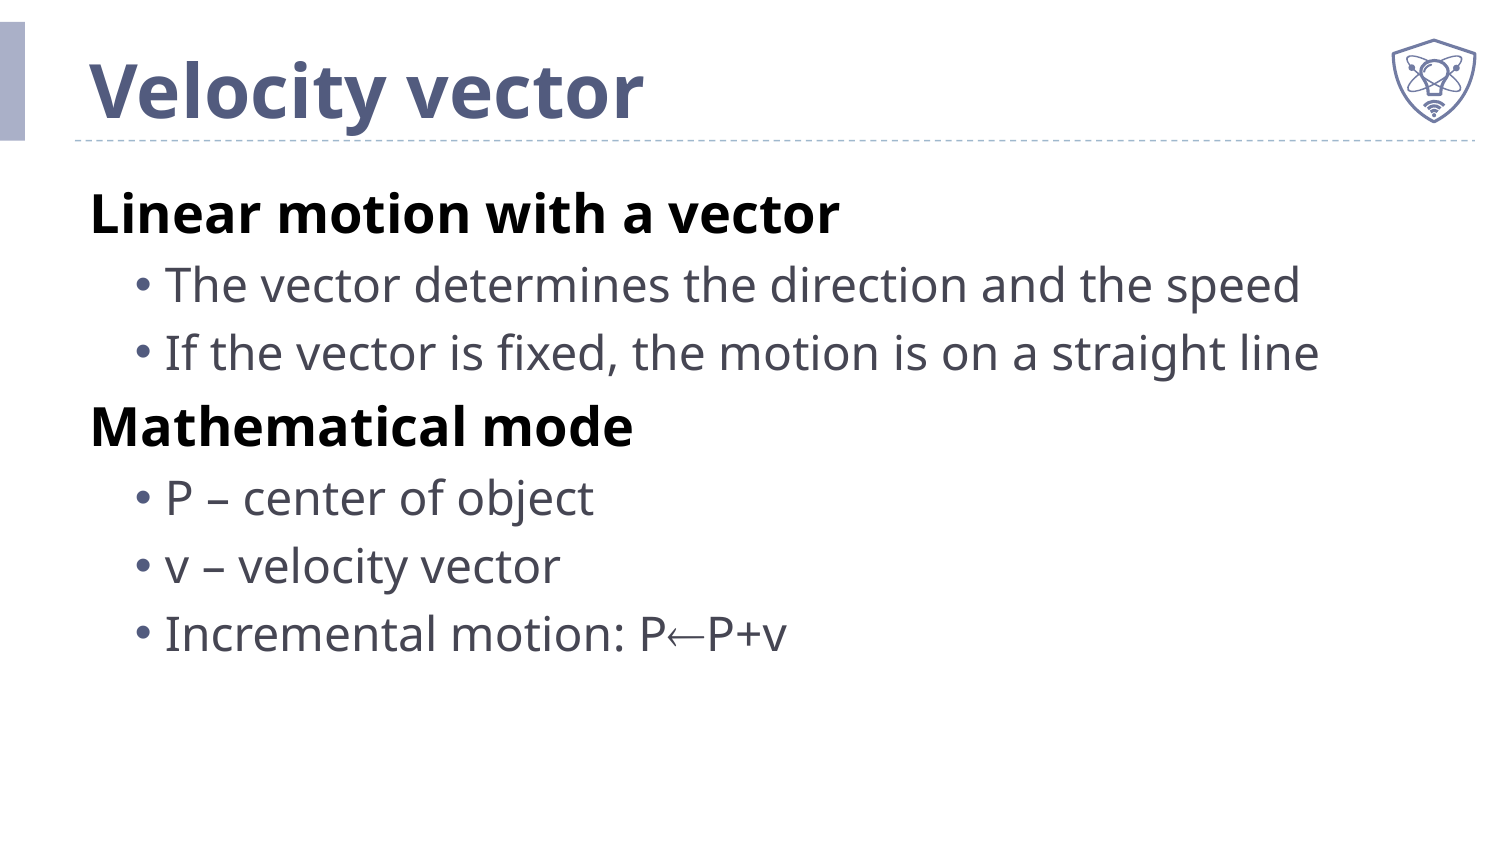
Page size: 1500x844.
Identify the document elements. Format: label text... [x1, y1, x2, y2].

title Velocity vector [75, 18, 1475, 141]
list Linear motion with a vector The vector determines the direction and the speed If the vector is fixed, the motion is on a straight line Mathematical mode P – center of object v – velocity vector Incremental motion: PP+v [75, 171, 1475, 835]
